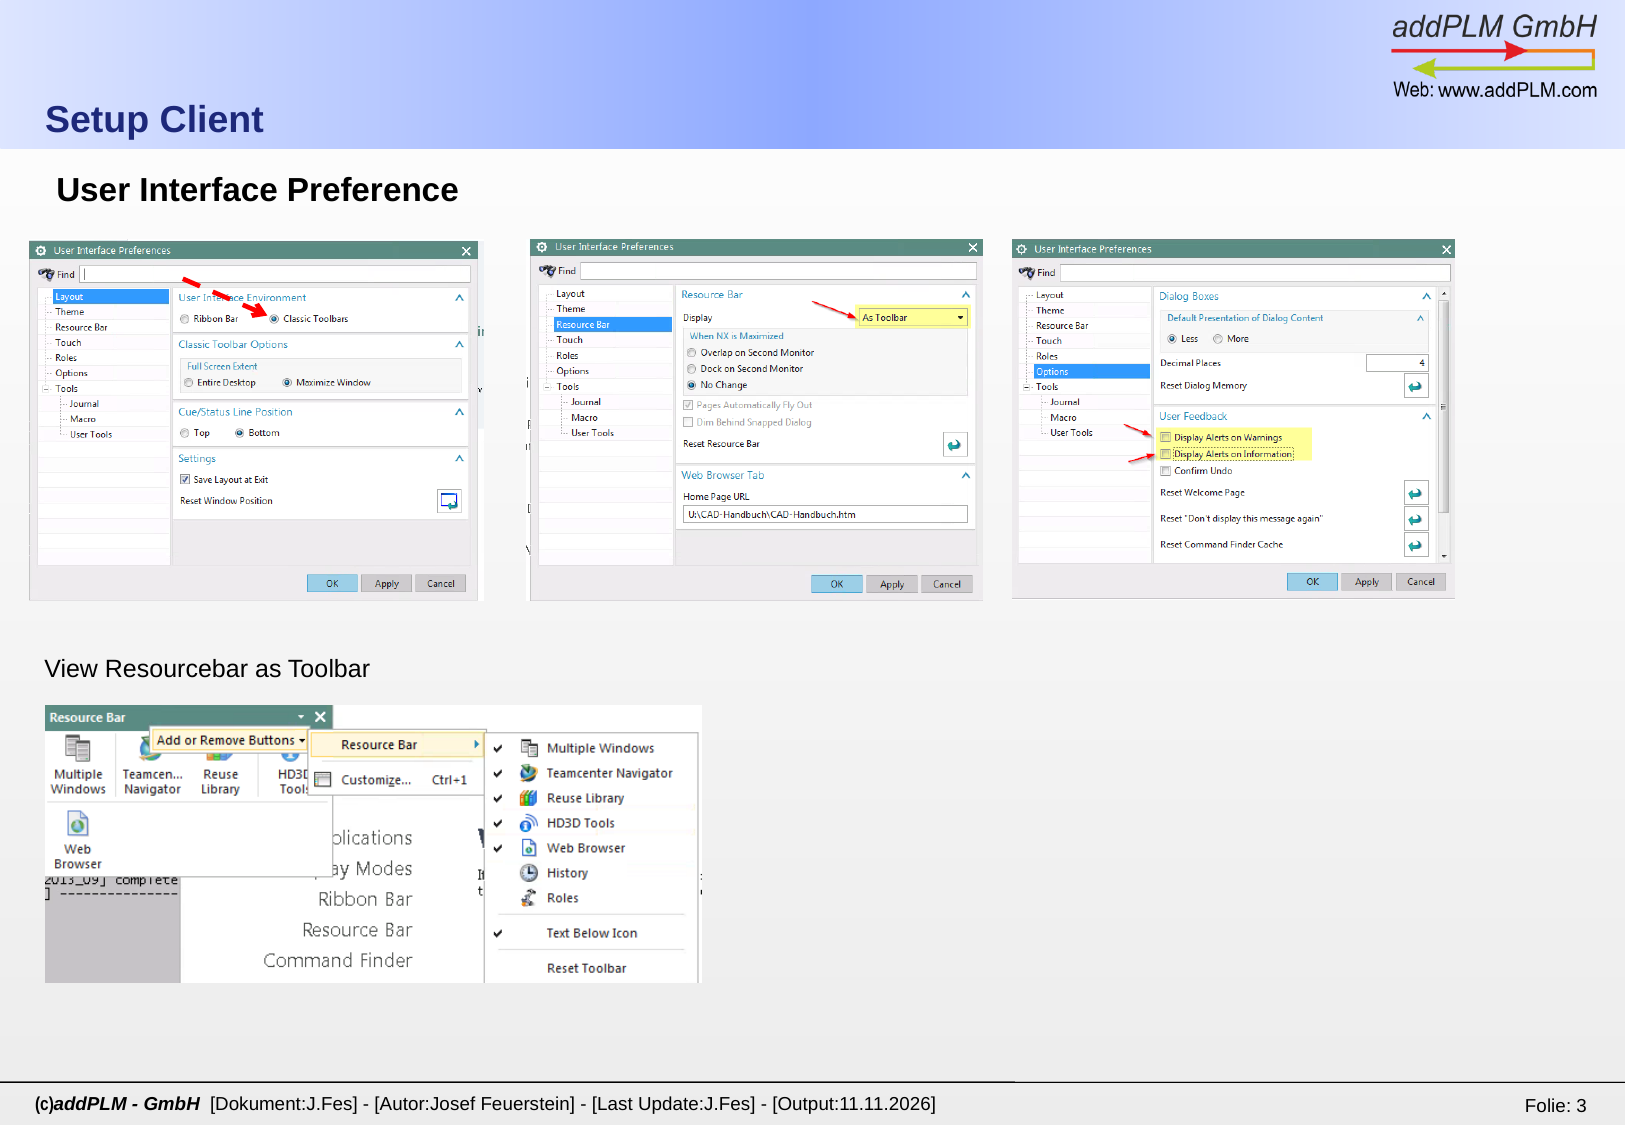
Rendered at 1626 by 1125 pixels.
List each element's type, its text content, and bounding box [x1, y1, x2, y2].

picture [1391, 14, 1597, 97]
list User Interface Preference [41, 160, 1583, 217]
title Setup Client [45, 67, 1586, 131]
picture [1011, 239, 1455, 601]
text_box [182, 278, 268, 316]
text_box View Resourcebar as Toolbar [29, 645, 610, 691]
picture [29, 239, 485, 602]
picture [525, 239, 983, 602]
picture [45, 705, 703, 984]
